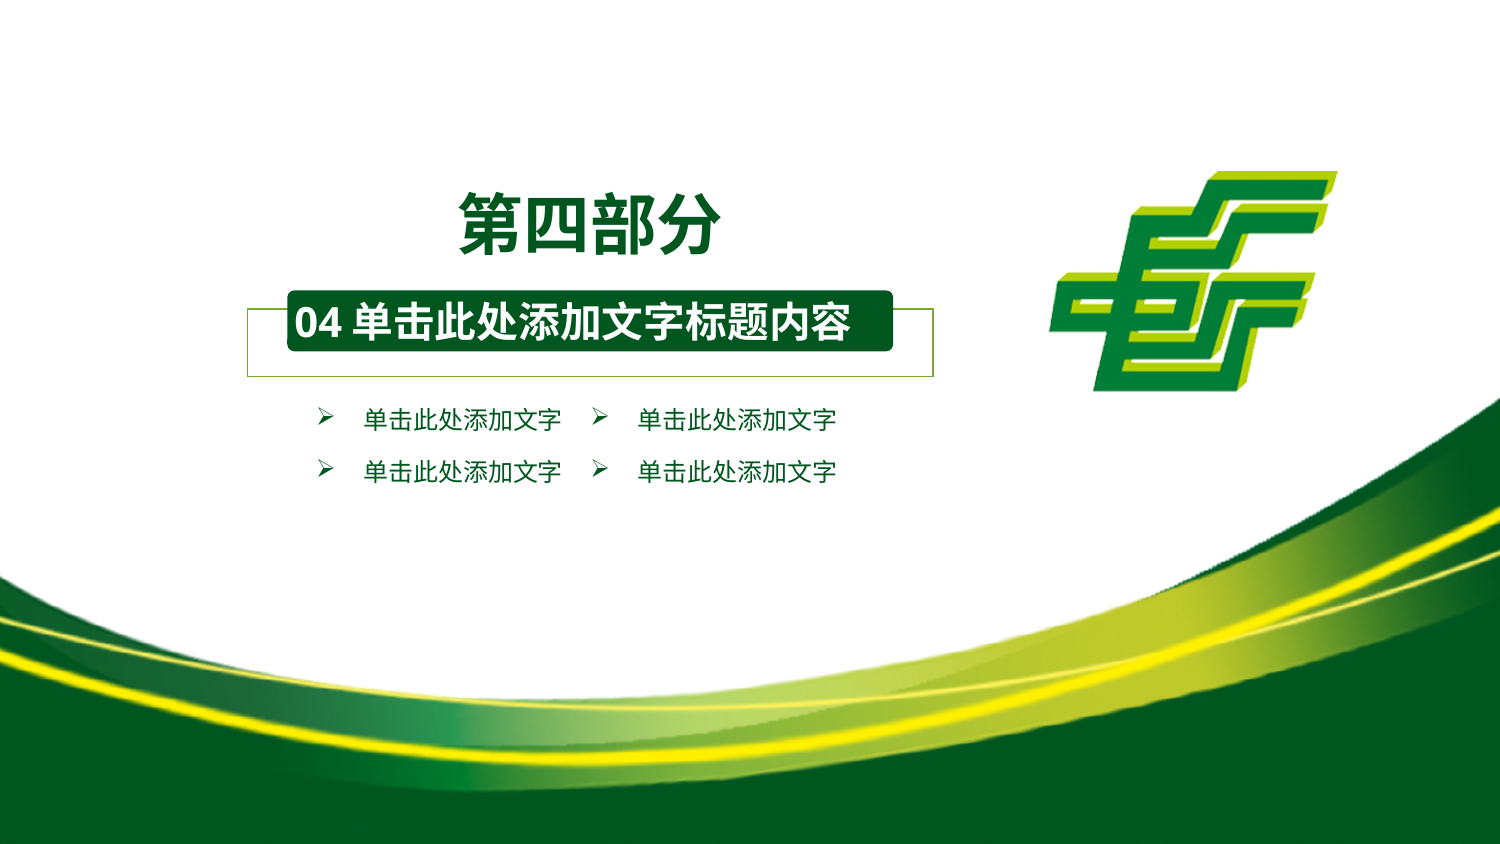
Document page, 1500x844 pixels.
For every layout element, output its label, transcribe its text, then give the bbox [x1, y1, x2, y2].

picture [1047, 171, 1340, 392]
picture [0, 397, 1500, 844]
text_box 第四部分 [441, 175, 739, 271]
text_box [247, 309, 933, 377]
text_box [287, 290, 894, 352]
